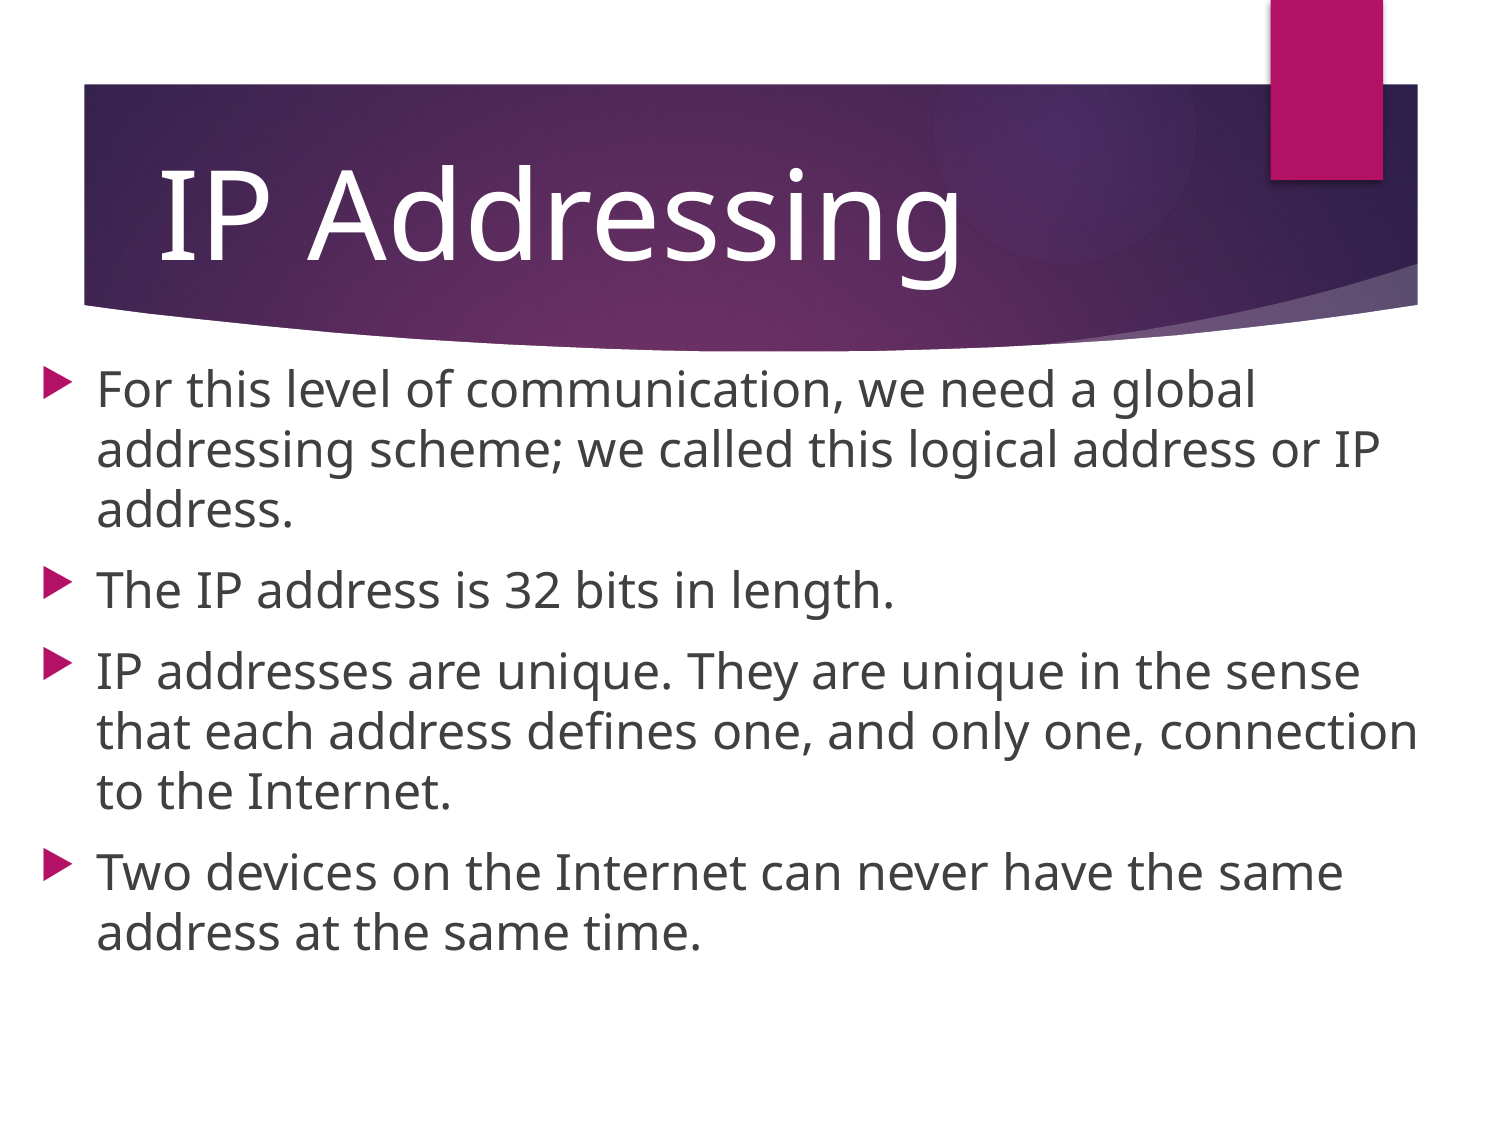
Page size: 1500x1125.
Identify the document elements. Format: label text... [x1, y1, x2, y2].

list For this level of communication, we need a global addressing scheme; we called this logical address or IP address. The IP address is 32 bits in length. IP addresses are unique. They are unique in the sense that each address defines one, and only one, connection to the Internet. Two devices on the Internet can never have the same address at the same time. [24, 350, 1450, 1093]
title IP Addressing [142, 152, 1183, 269]
